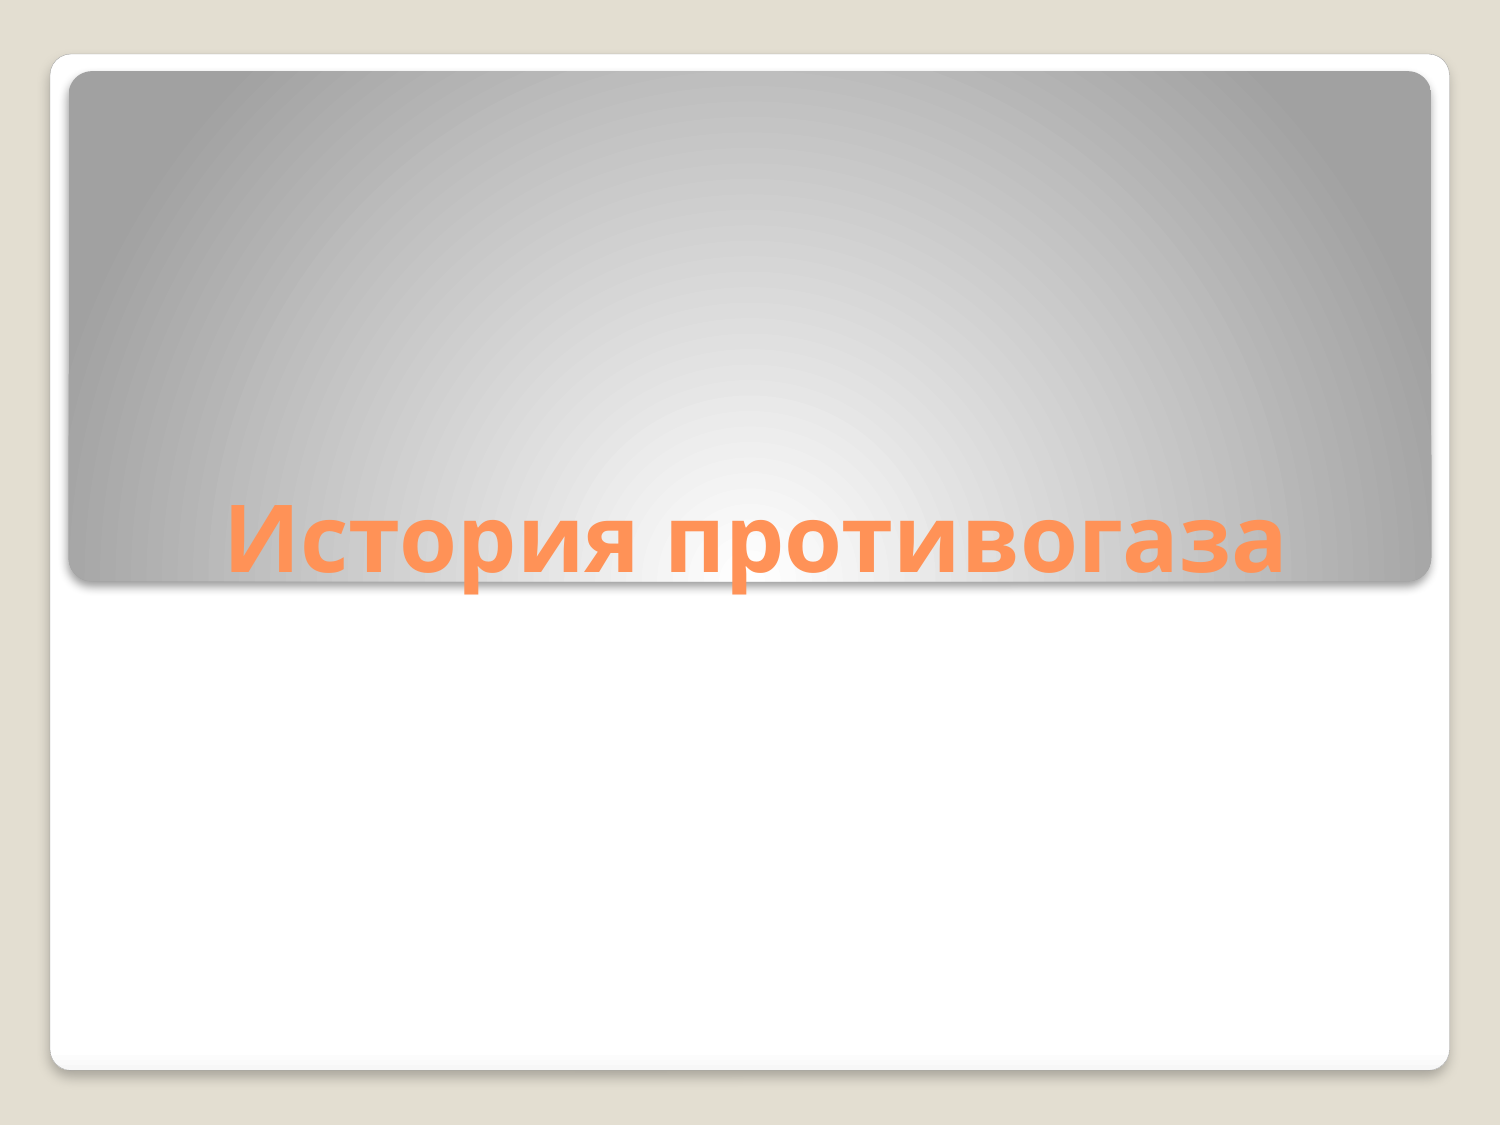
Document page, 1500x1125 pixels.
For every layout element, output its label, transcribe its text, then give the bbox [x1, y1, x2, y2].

title История противогаза [118, 298, 1394, 599]
